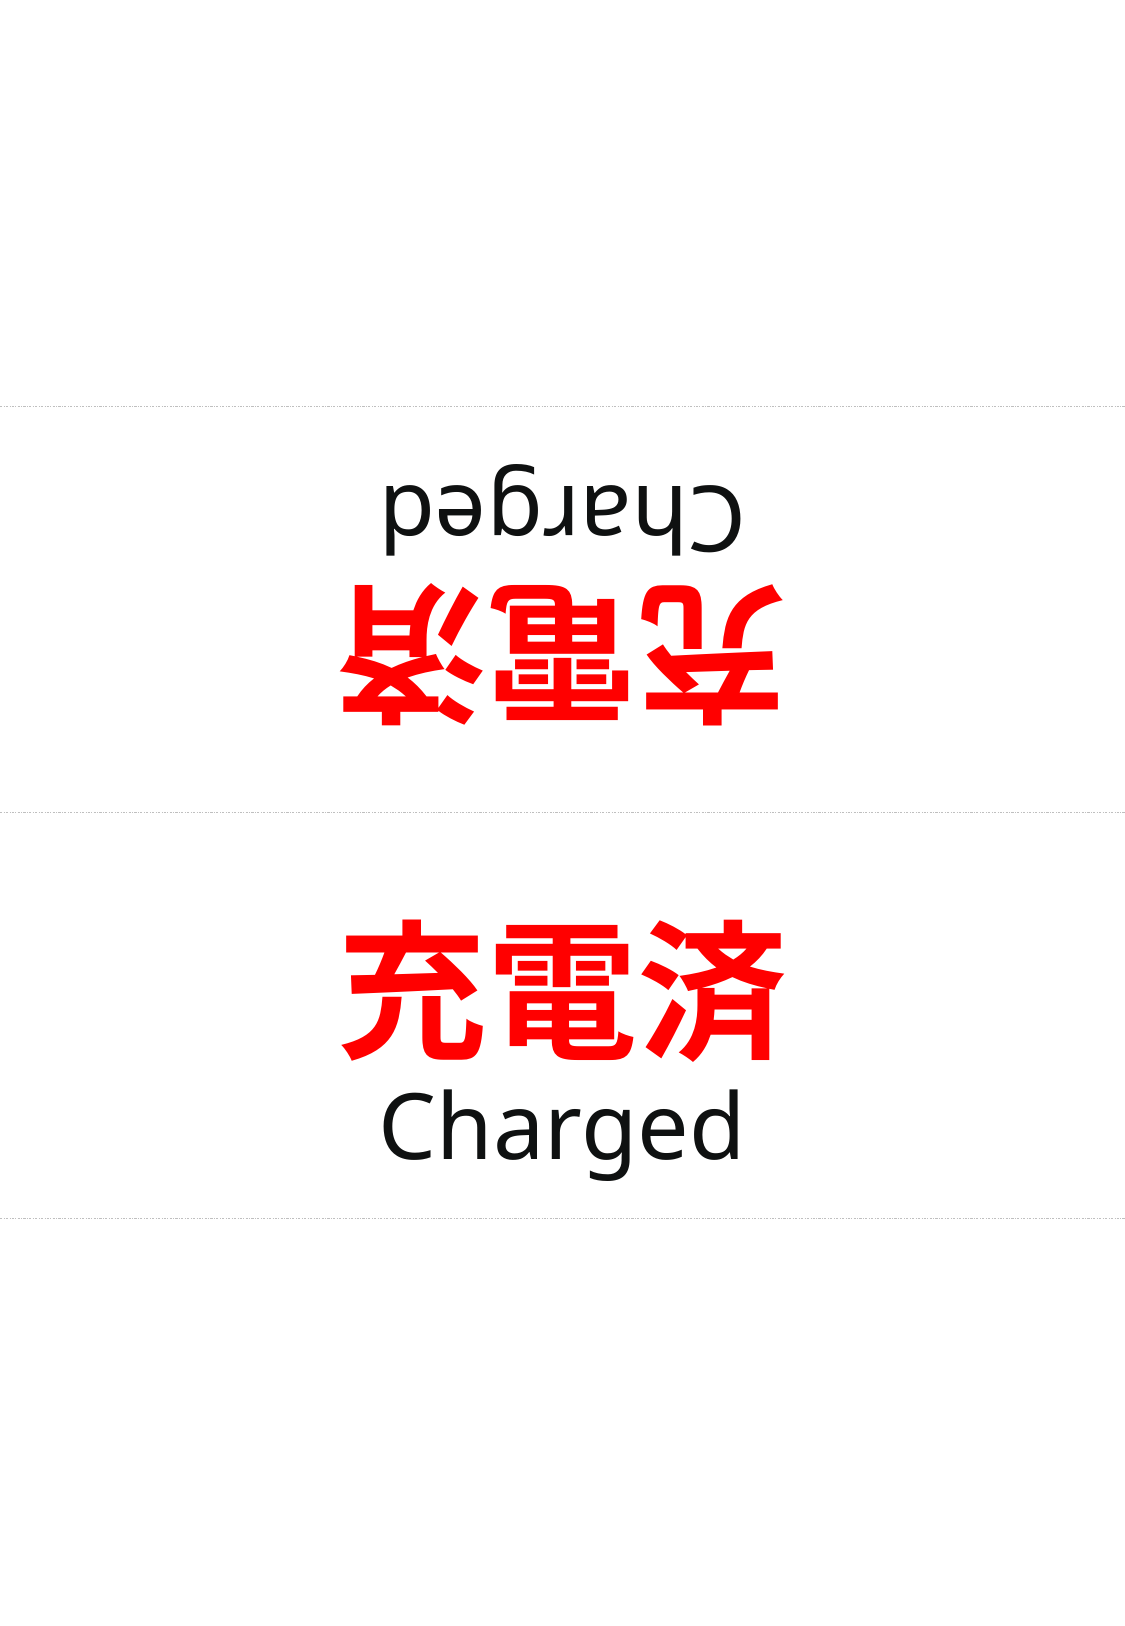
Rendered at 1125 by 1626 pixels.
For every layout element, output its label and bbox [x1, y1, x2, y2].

text_box [320, 459, 805, 756]
text_box [320, 890, 805, 1187]
